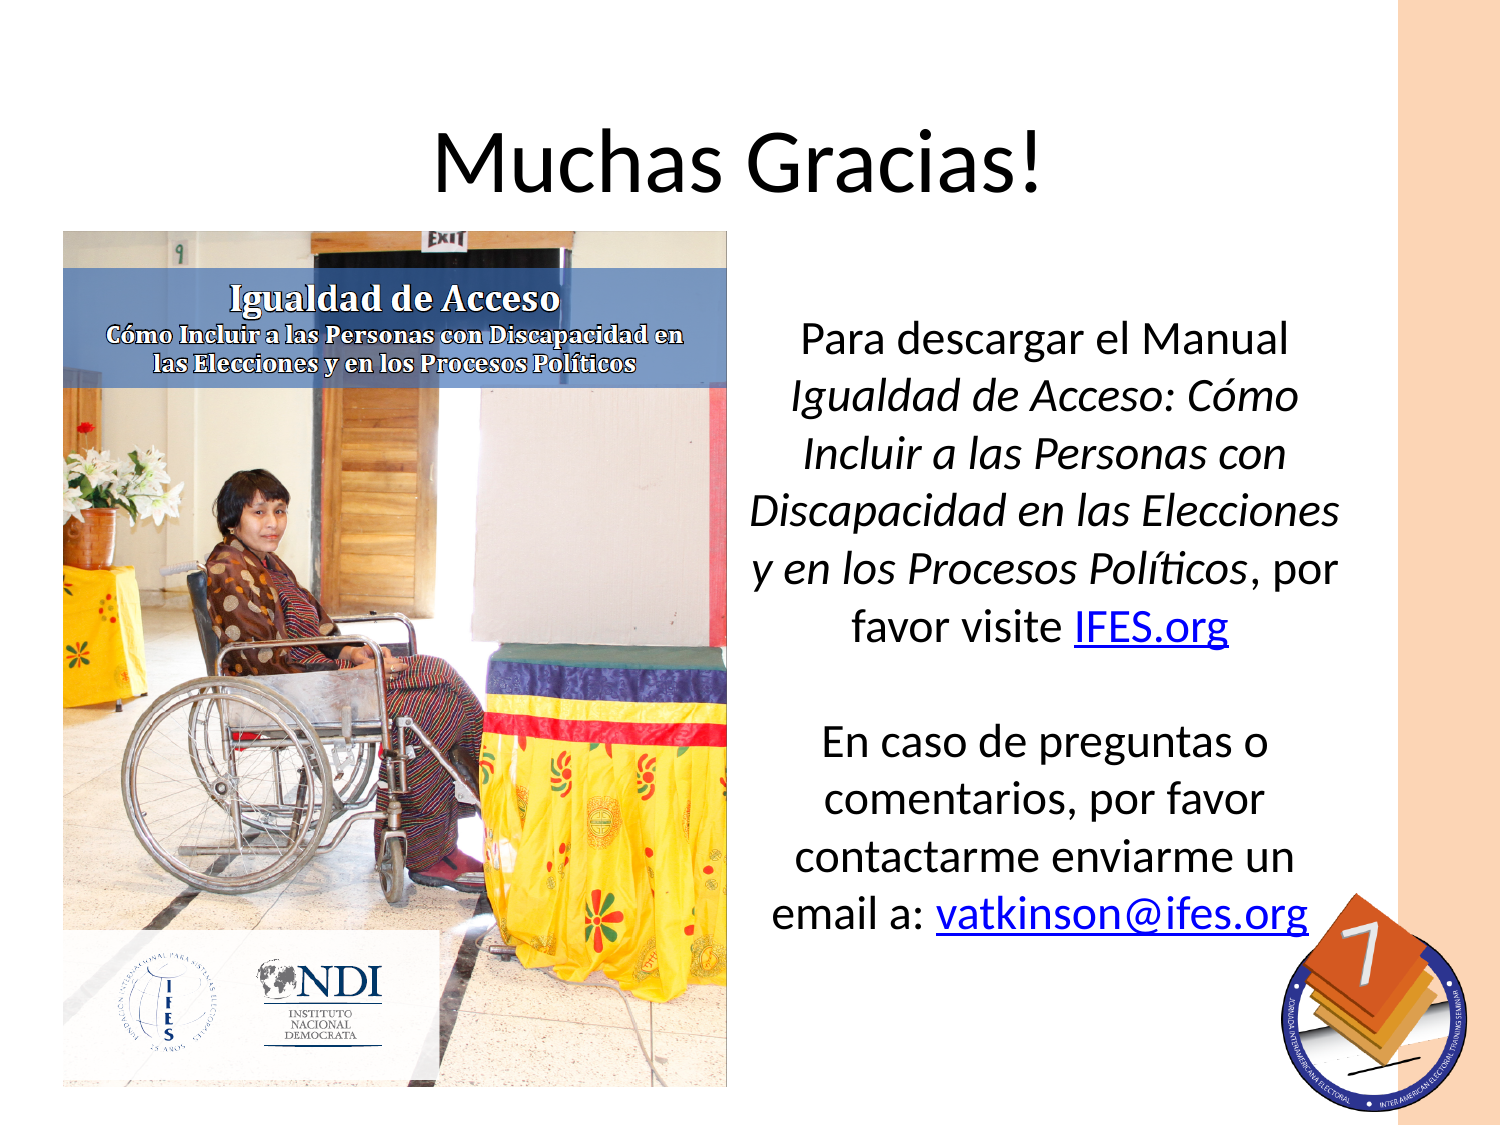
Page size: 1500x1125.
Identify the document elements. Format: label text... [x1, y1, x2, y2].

text_box Para descargar el Manual Igualdad de Acceso: Cómo Incluir a las Personas con Discapacidad en las Elecciones y en los Procesos Políticos, por favor visite IFES.org En caso de preguntas o comentarios, por favor contactarme enviarme un email a: vatkinson@ifes.org [732, 293, 1365, 953]
picture [63, 231, 727, 1087]
text_box [732, 287, 1398, 850]
text_box [1398, 0, 1500, 1125]
picture [1281, 893, 1471, 1112]
text_box Muchas Gracias! [74, 62, 1398, 250]
